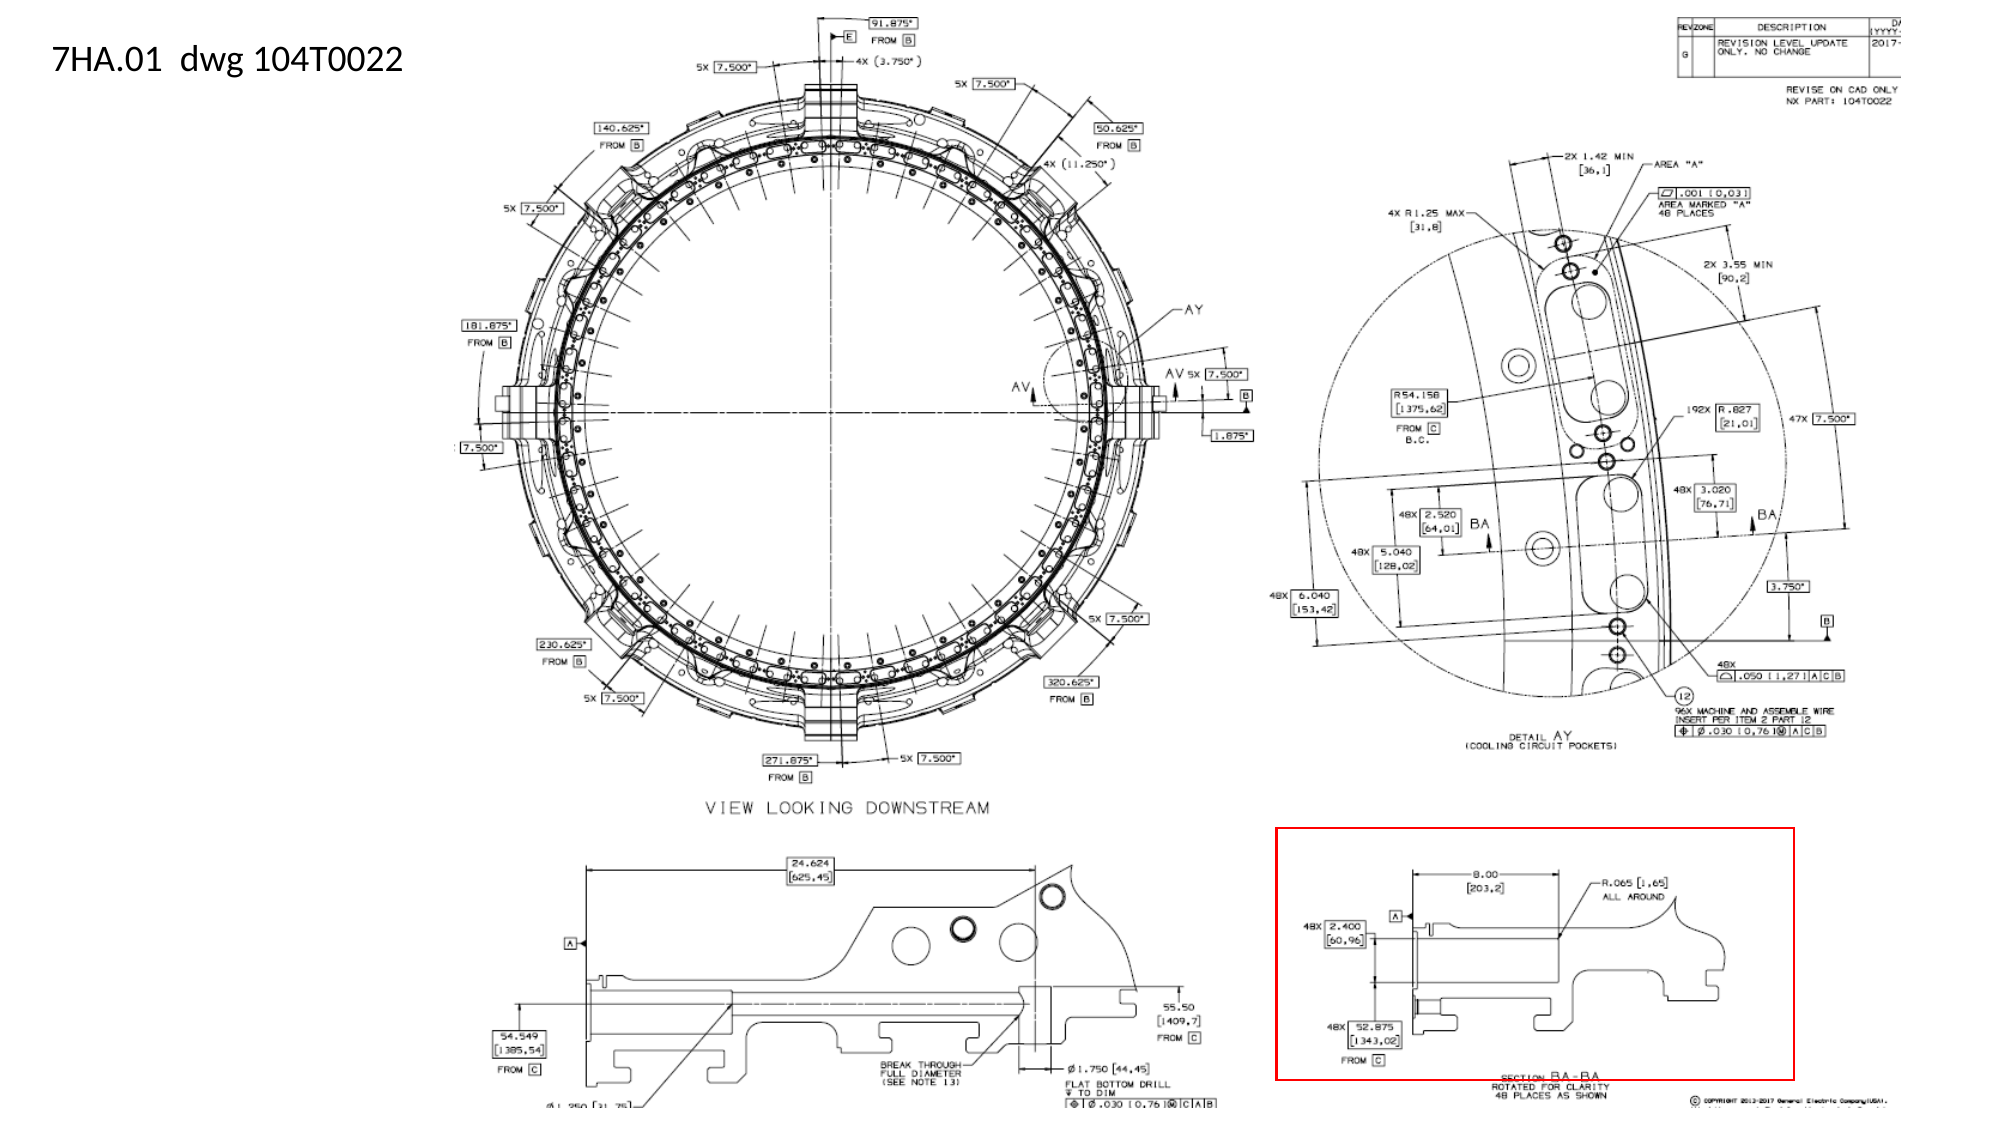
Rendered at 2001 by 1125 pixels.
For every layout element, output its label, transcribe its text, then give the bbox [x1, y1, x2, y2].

picture [454, 17, 1901, 1108]
text_box 7HA.01 dwg 104T0022 [36, 26, 419, 87]
